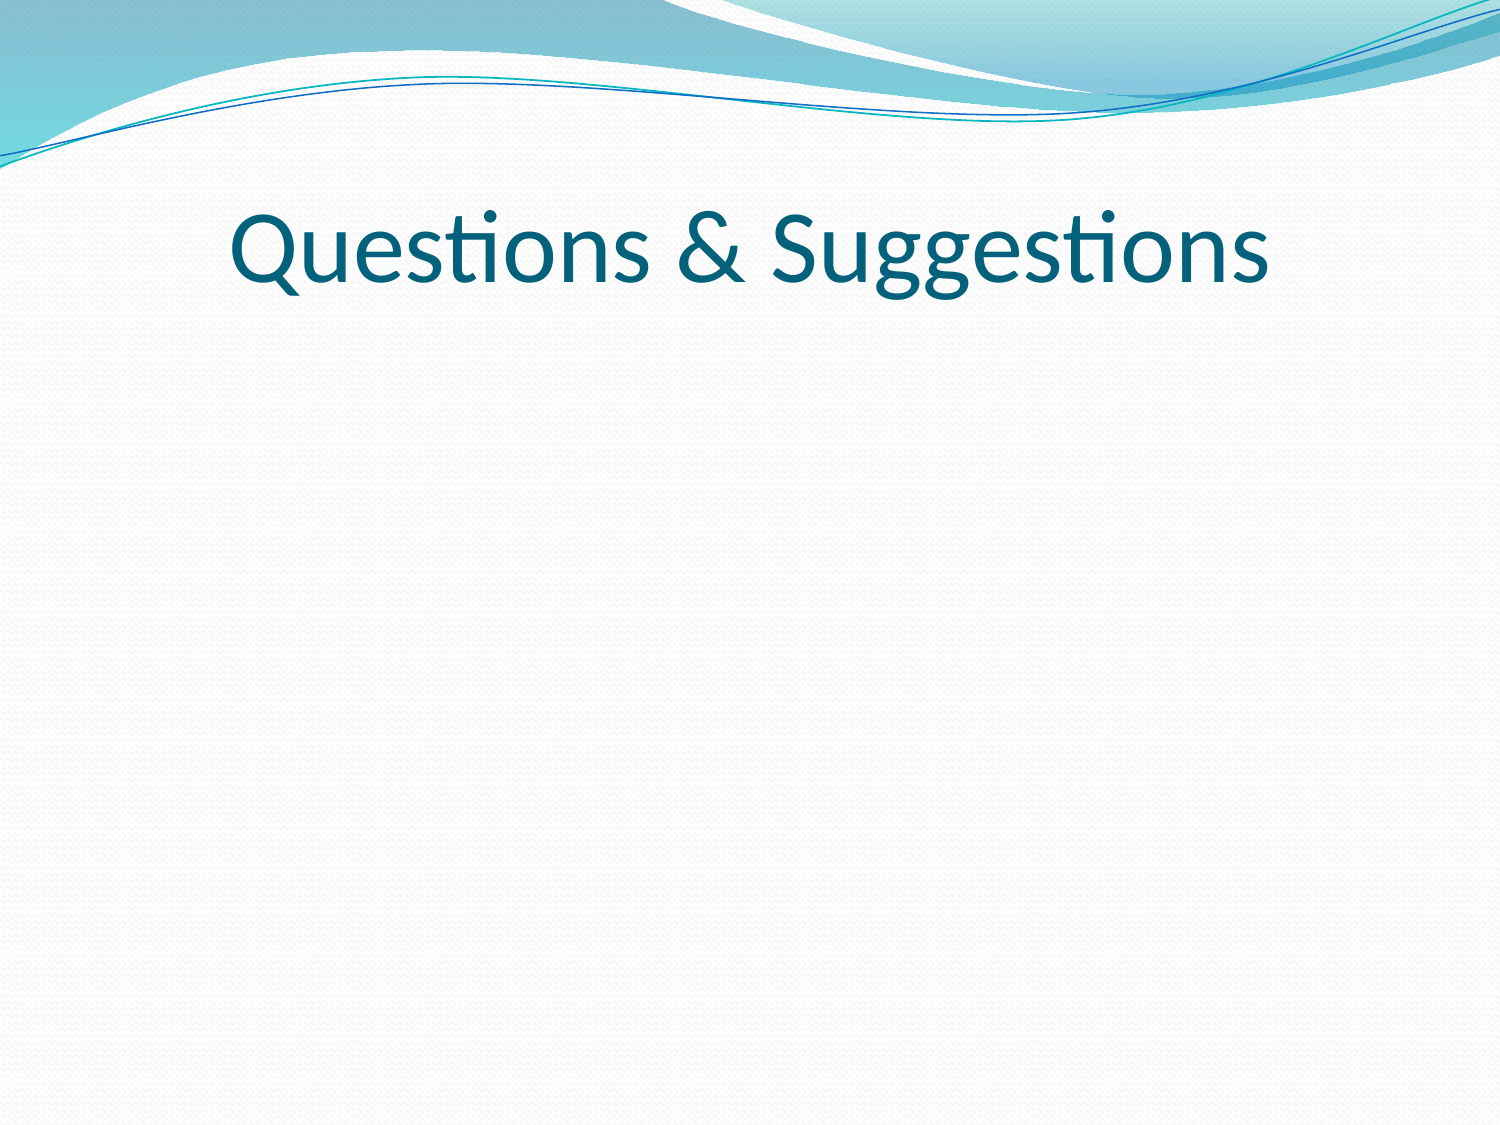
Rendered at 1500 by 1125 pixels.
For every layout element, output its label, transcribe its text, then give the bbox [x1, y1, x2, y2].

title Questions & Suggestions [75, 115, 1425, 303]
